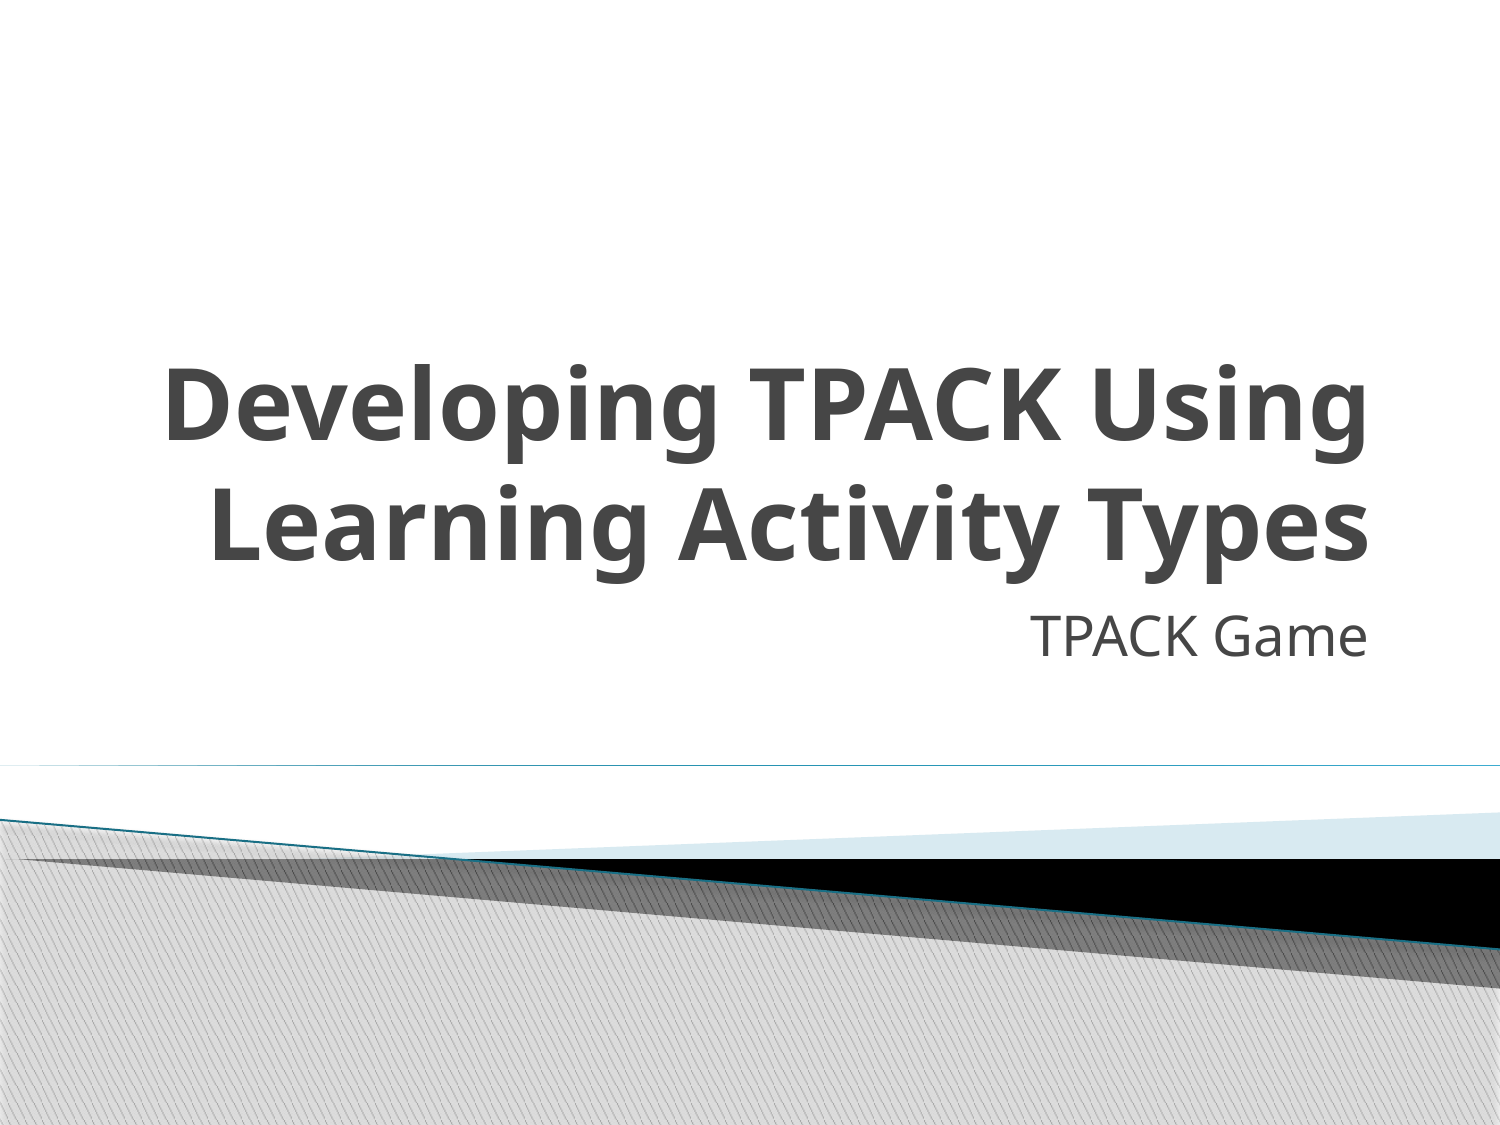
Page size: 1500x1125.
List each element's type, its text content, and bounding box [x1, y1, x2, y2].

picture [5, 859, 1500, 989]
subtitle TPACK Game [112, 592, 1388, 790]
title Developing TPACK Using Learning Activity Types [112, 287, 1388, 588]
